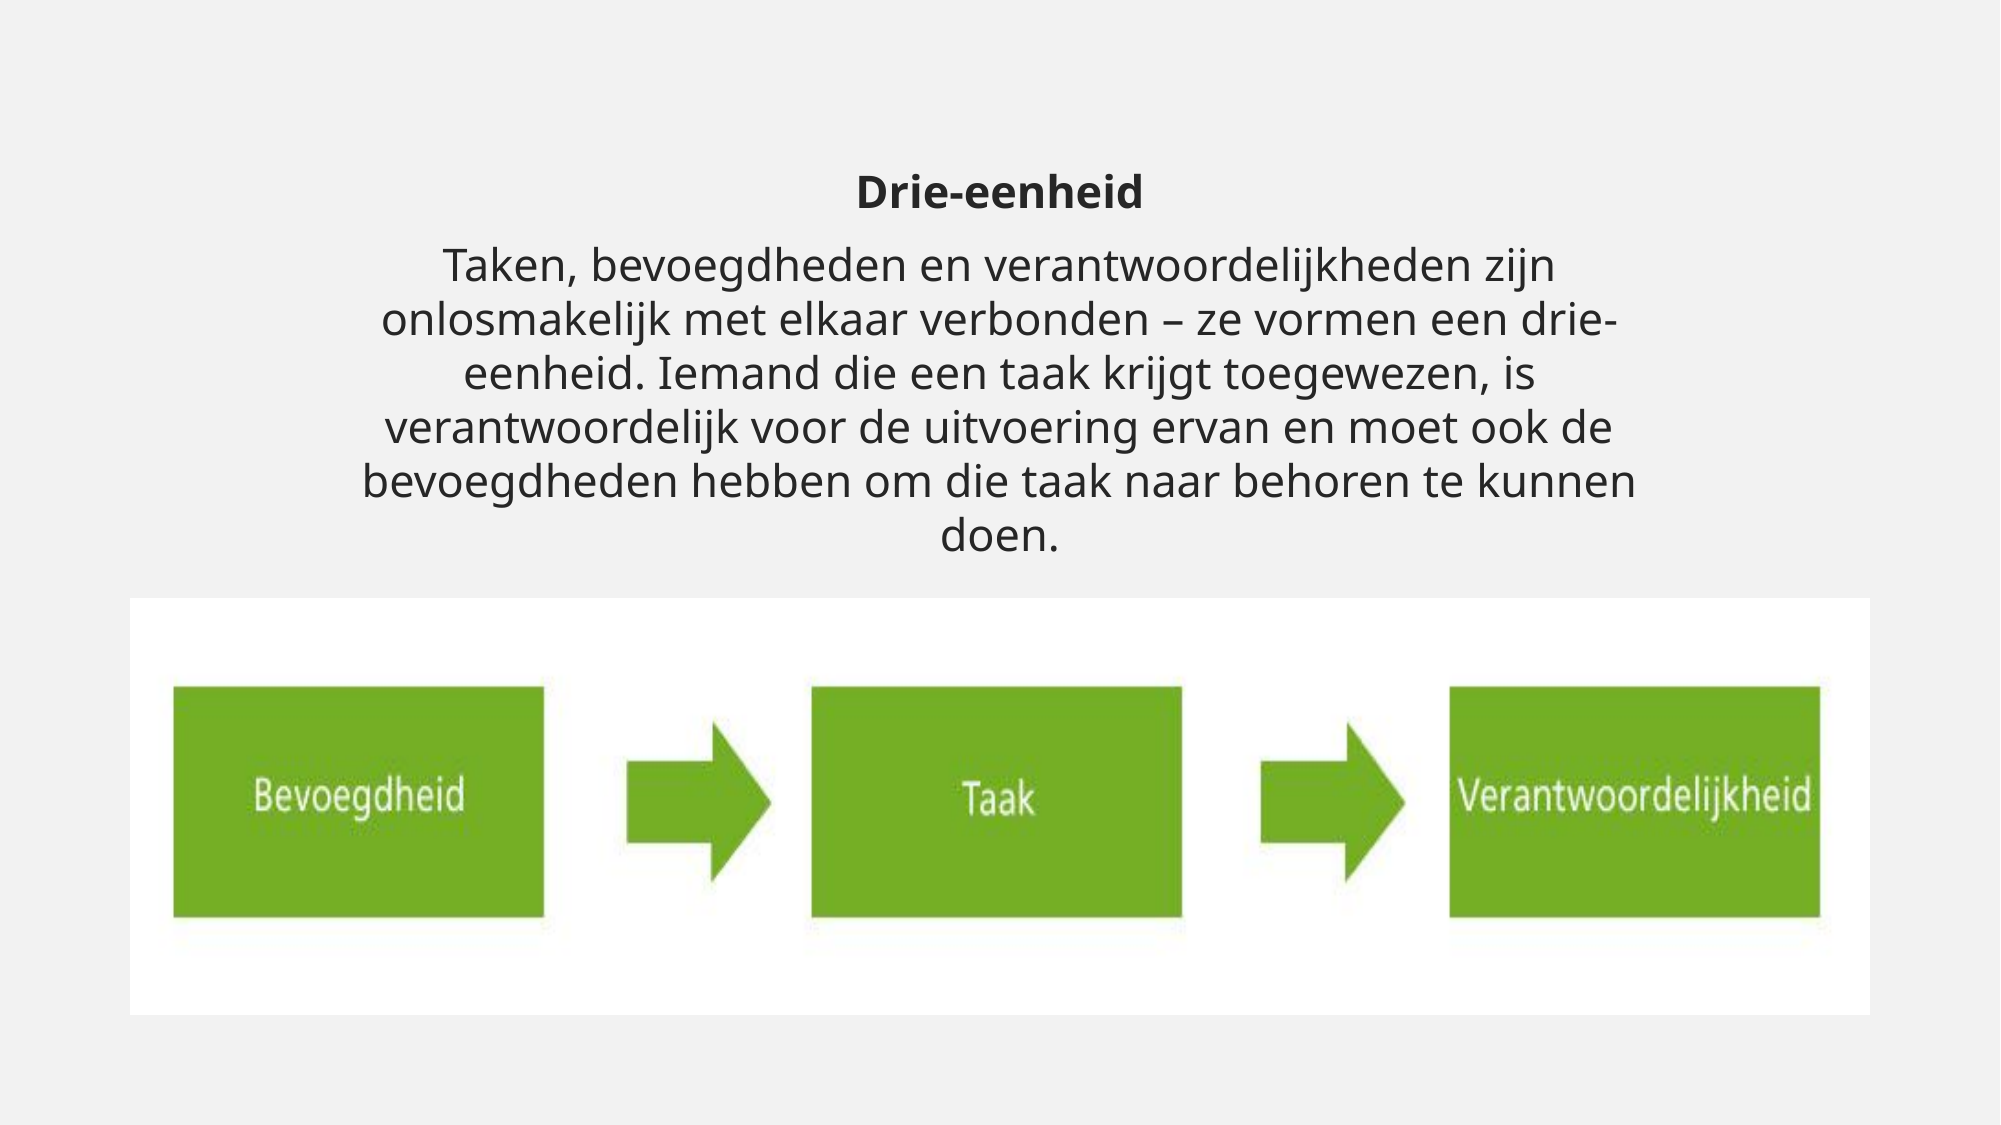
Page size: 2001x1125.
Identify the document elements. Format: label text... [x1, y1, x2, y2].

picture [130, 598, 1870, 1015]
list Drie-eenheid Taken, bevoegdheden en verantwoordelijkheden zijn onlosmakelijk met elkaar verbonden – ze vormen een drie-eenheid. Iemand die een taak krijgt toegewezen, is verantwoordelijk voor de uitvoering ervan en moet ook de bevoegdheden hebben om die taak naar behoren te kunnen doen. [287, 156, 1713, 573]
